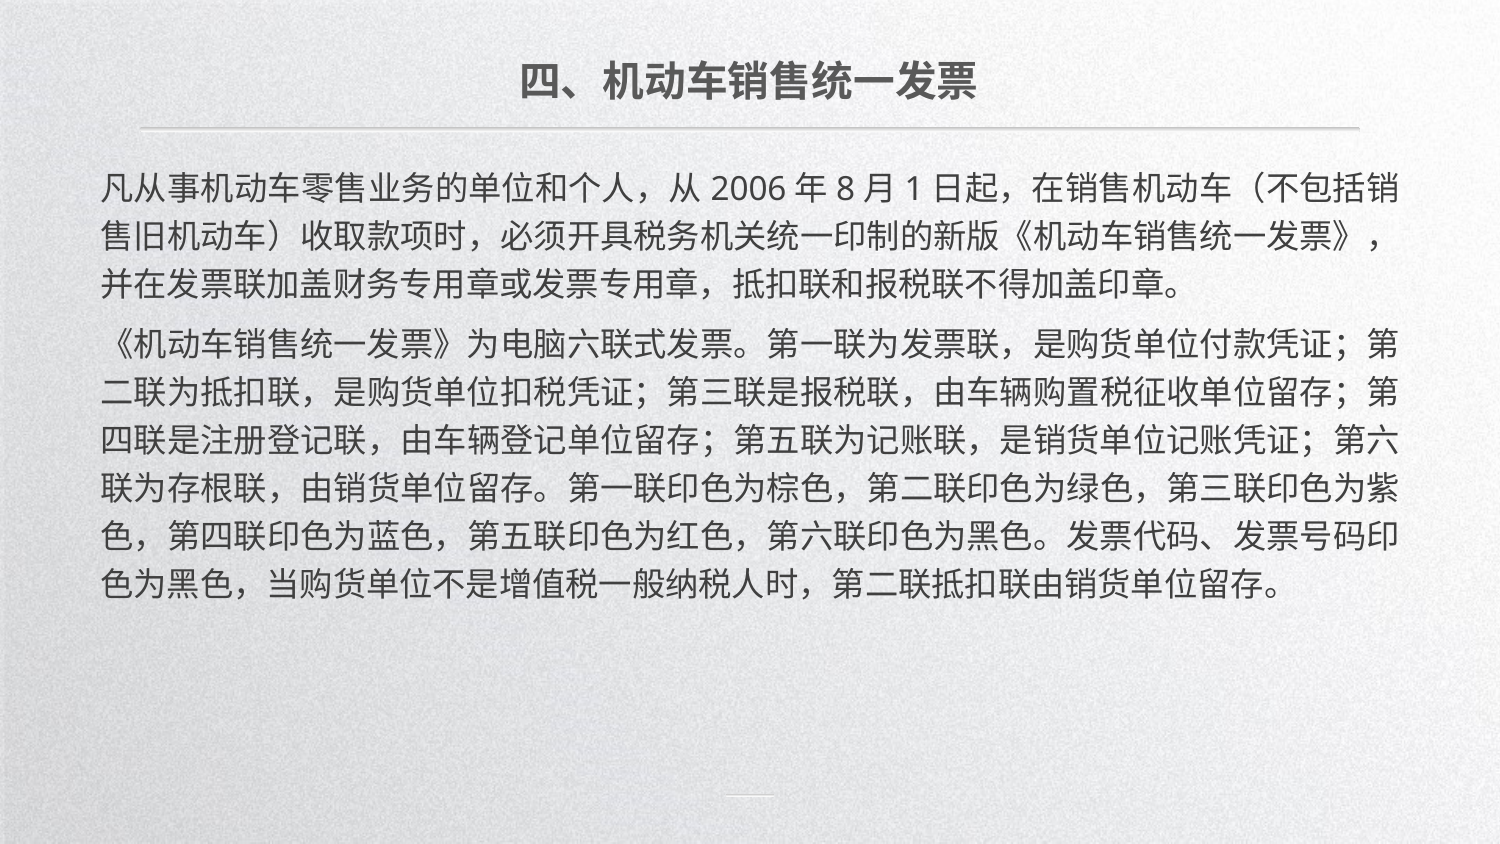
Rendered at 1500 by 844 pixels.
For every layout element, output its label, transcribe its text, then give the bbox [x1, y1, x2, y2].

text_box 凡从事机动车零售业务的单位和个人，从2006年8月1日起，在销售机动车（不包括销售旧机动车）收取款项时，必须开具税务机关统一印制的新版《机动车销售统一发票》，并在发票联加盖财务专用章或发票专用章，抵扣联和报税联不得加盖印章。 《机动车销售统一发票》为电脑六联式发票。第一联为发票联，是购货单位付款凭证；第二联为抵扣联，是购货单位扣税凭证；第三联是报税联，由车辆购置税征收单位留存；第四联是注册登记联，由车辆登记单位留存；第五联为记账联，是销货单位记账凭证；第六联为存根联，由销货单位留存。第一联印色为棕色，第二联印色为绿色，第三联印色为紫色，第四联印色为蓝色，第五联印色为红色，第六联印色为黑色。发票代码、发票号码印色为黑色，当购货单位不是增值税一般纳税人时，第二联抵扣联由销货单位留存。 [100, 159, 1400, 604]
picture [0, 0, 1500, 844]
text_box 四、机动车销售统一发票 [459, 49, 1038, 111]
